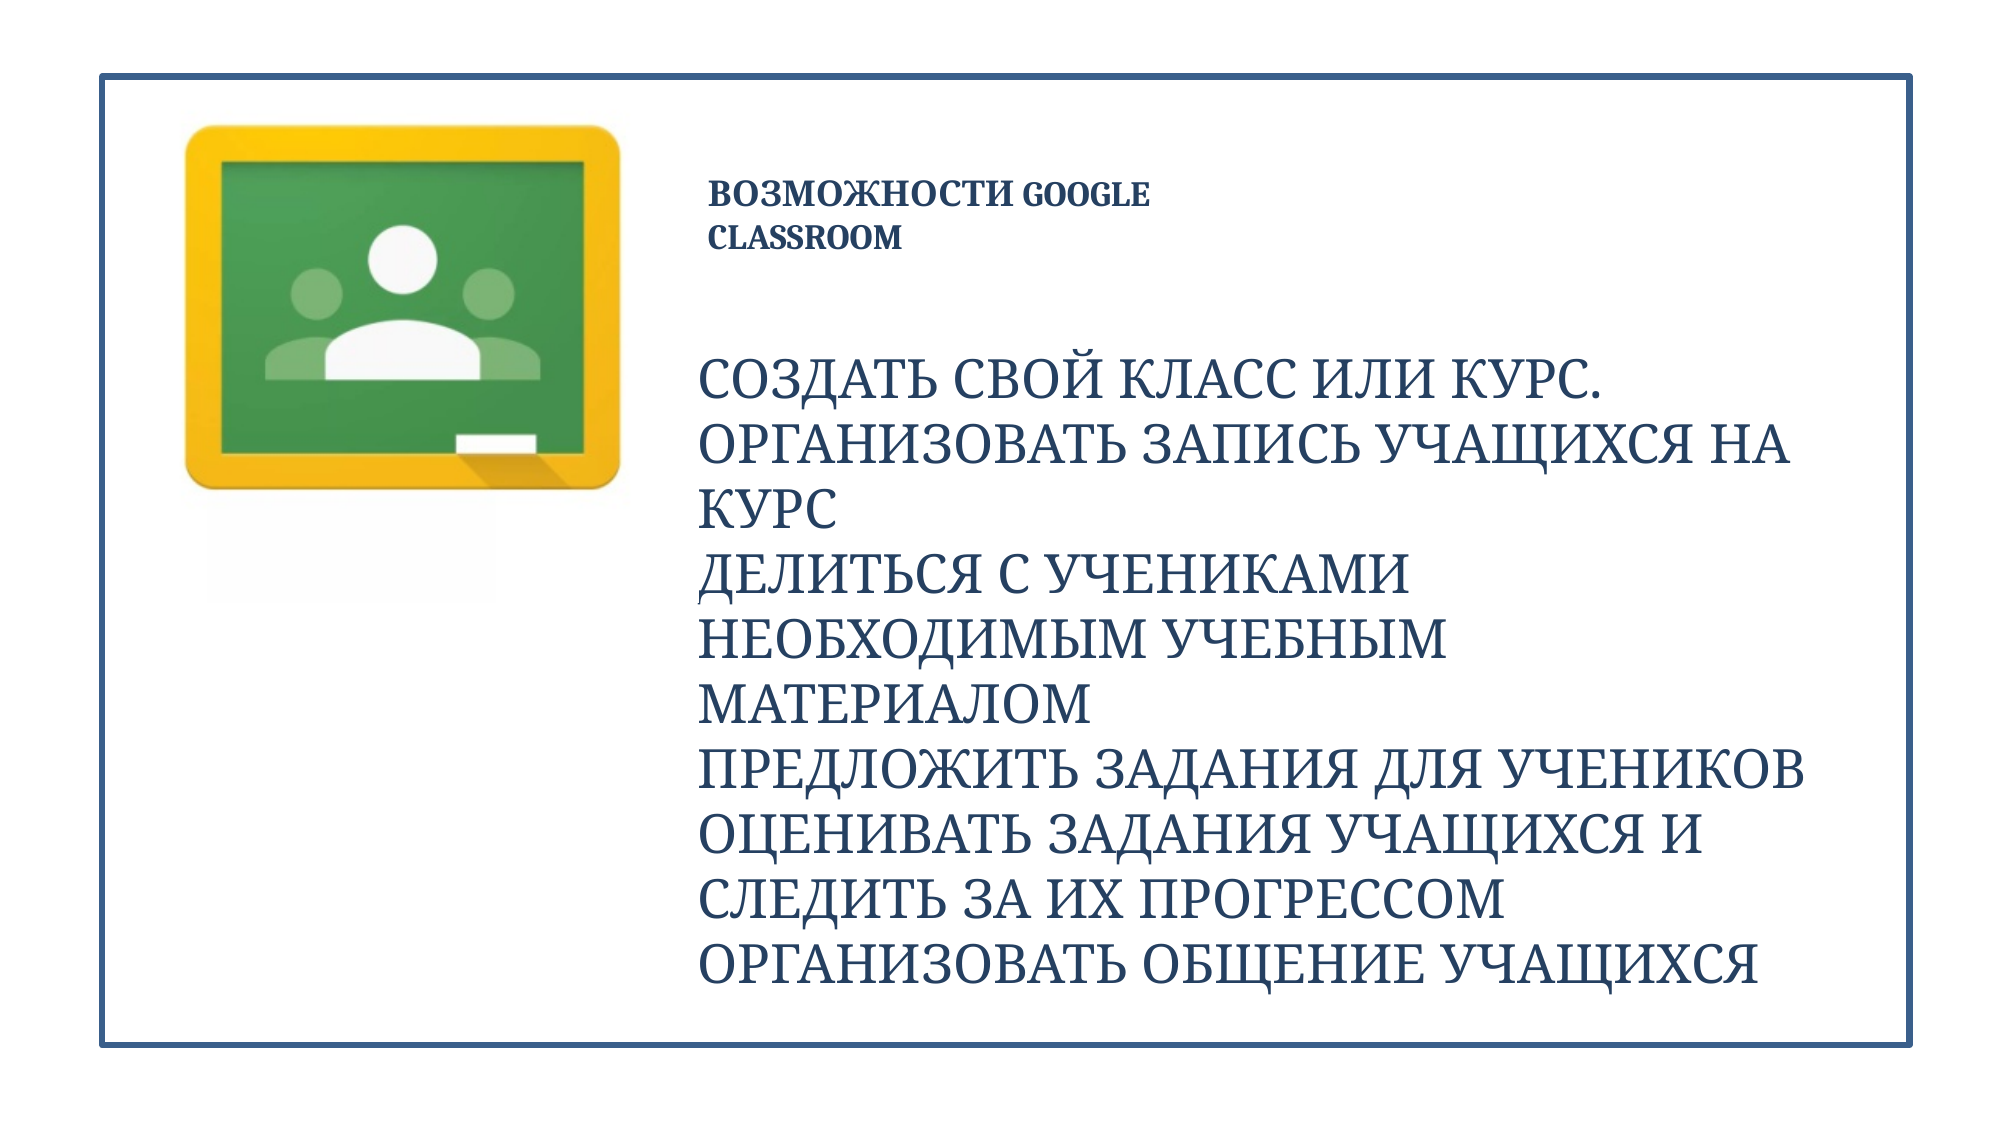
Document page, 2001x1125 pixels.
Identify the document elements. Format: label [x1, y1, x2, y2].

picture [107, 12, 699, 604]
text_box [100, 74, 1912, 1047]
